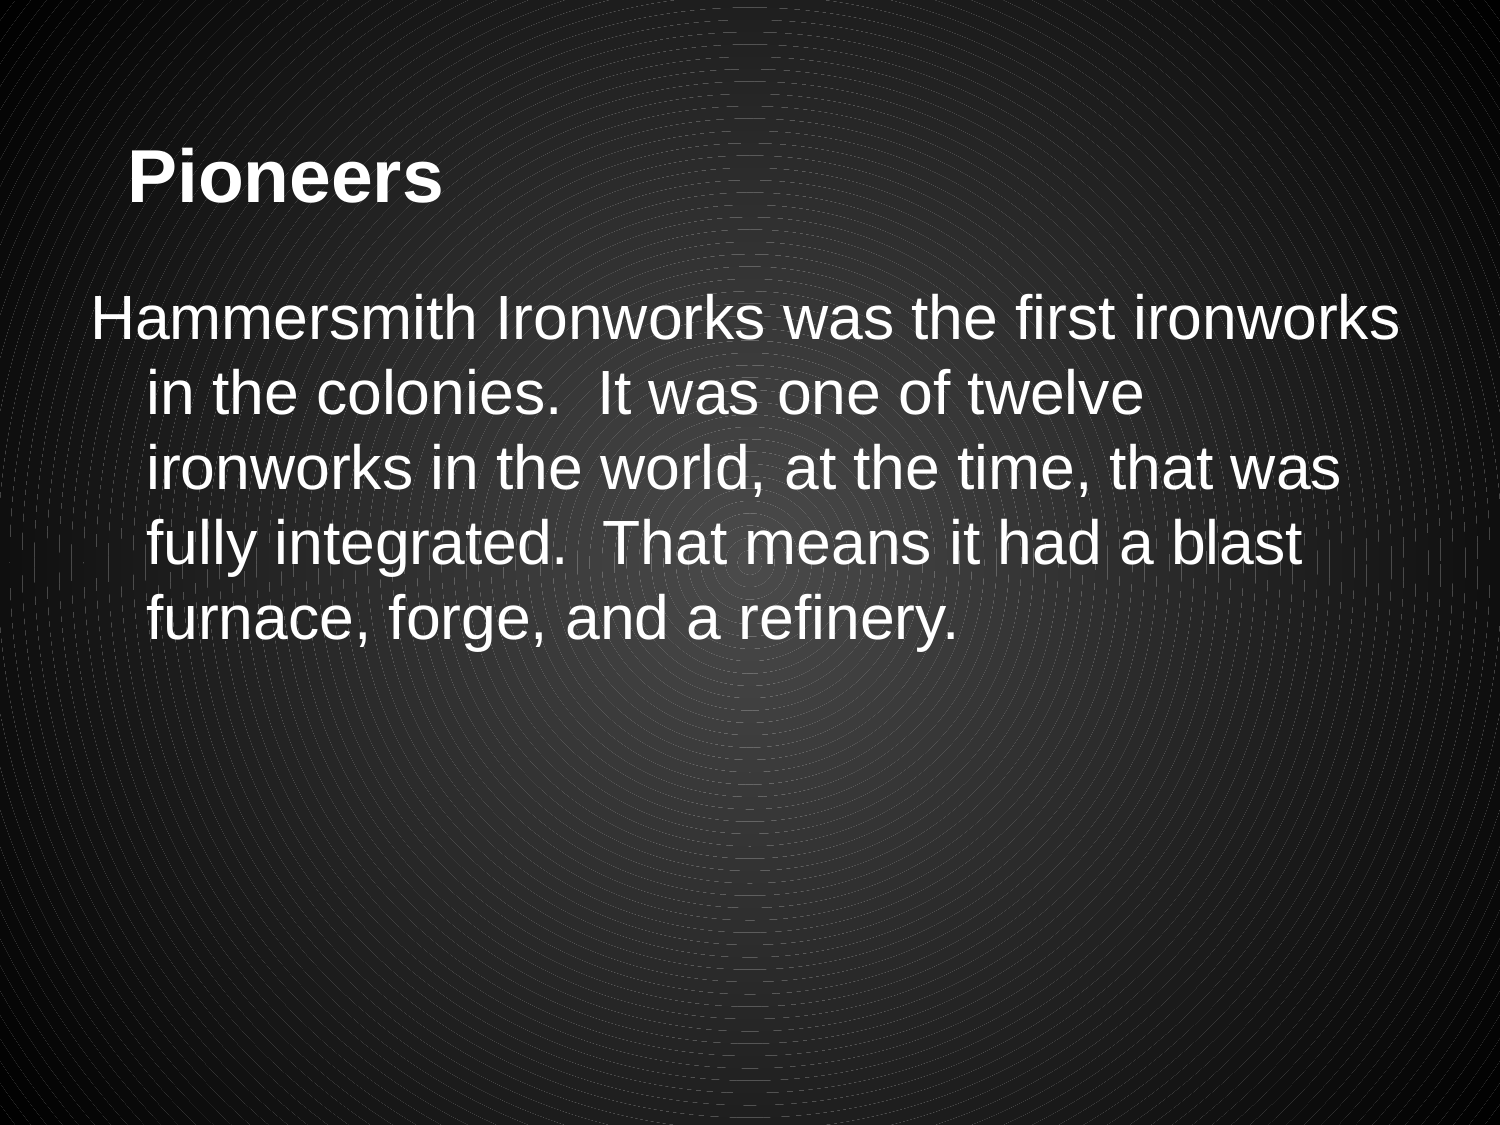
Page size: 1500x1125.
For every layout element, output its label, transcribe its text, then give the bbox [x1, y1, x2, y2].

title Pioneers [75, 45, 1425, 233]
list Hammersmith Ironworks was the first ironworks in the colonies. It was one of twelve ironworks in the world, at the time, that was fully integrated. That means it had a blast furnace, forge, and a refinery. [75, 262, 1425, 1078]
